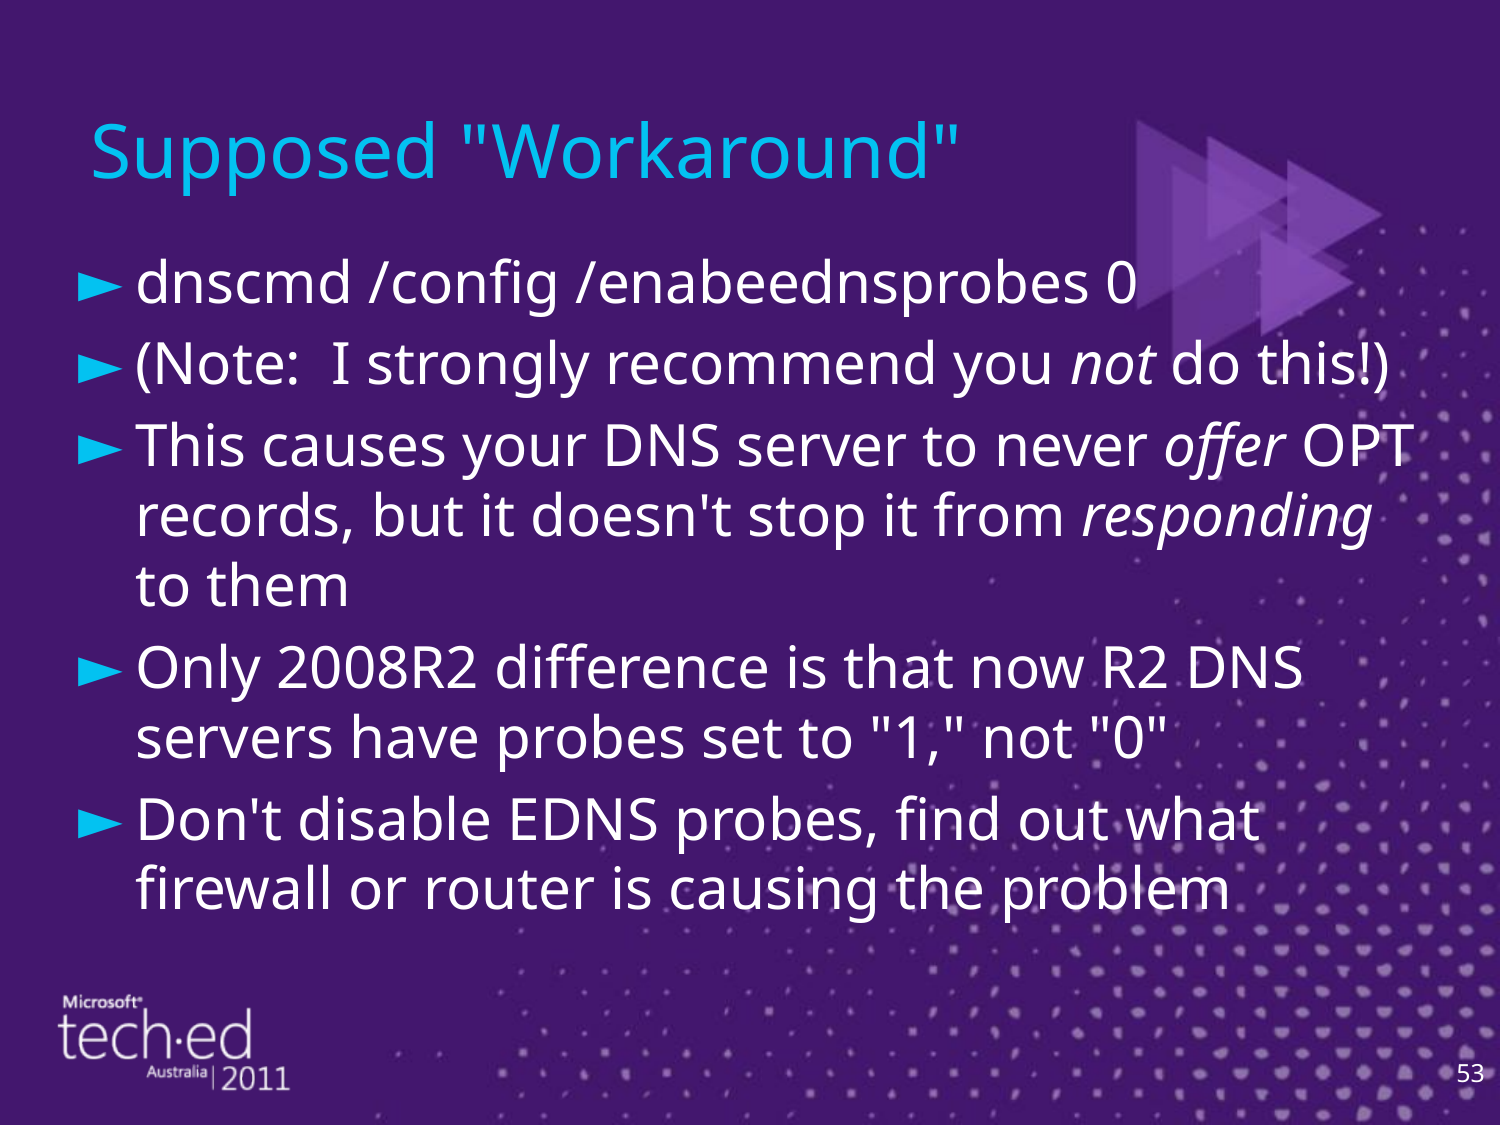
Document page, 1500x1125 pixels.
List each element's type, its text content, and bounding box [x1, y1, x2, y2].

picture [0, 0, 1500, 1125]
list dnscmd /config /enabeednsprobes 0 (Note: I strongly recommend you not do this!) This causes your DNS server to never offer OPT records, but it doesn't stop it from responding to them Only 2008R2 difference is that now R2 DNS servers have probes set to "1," not "0" Don't disable EDNS probes, find out what firewall or router is causing the problem [63, 237, 1436, 1030]
slide_number 53 [1187, 1037, 1500, 1113]
title Supposed "Workaround" [75, 54, 1425, 237]
